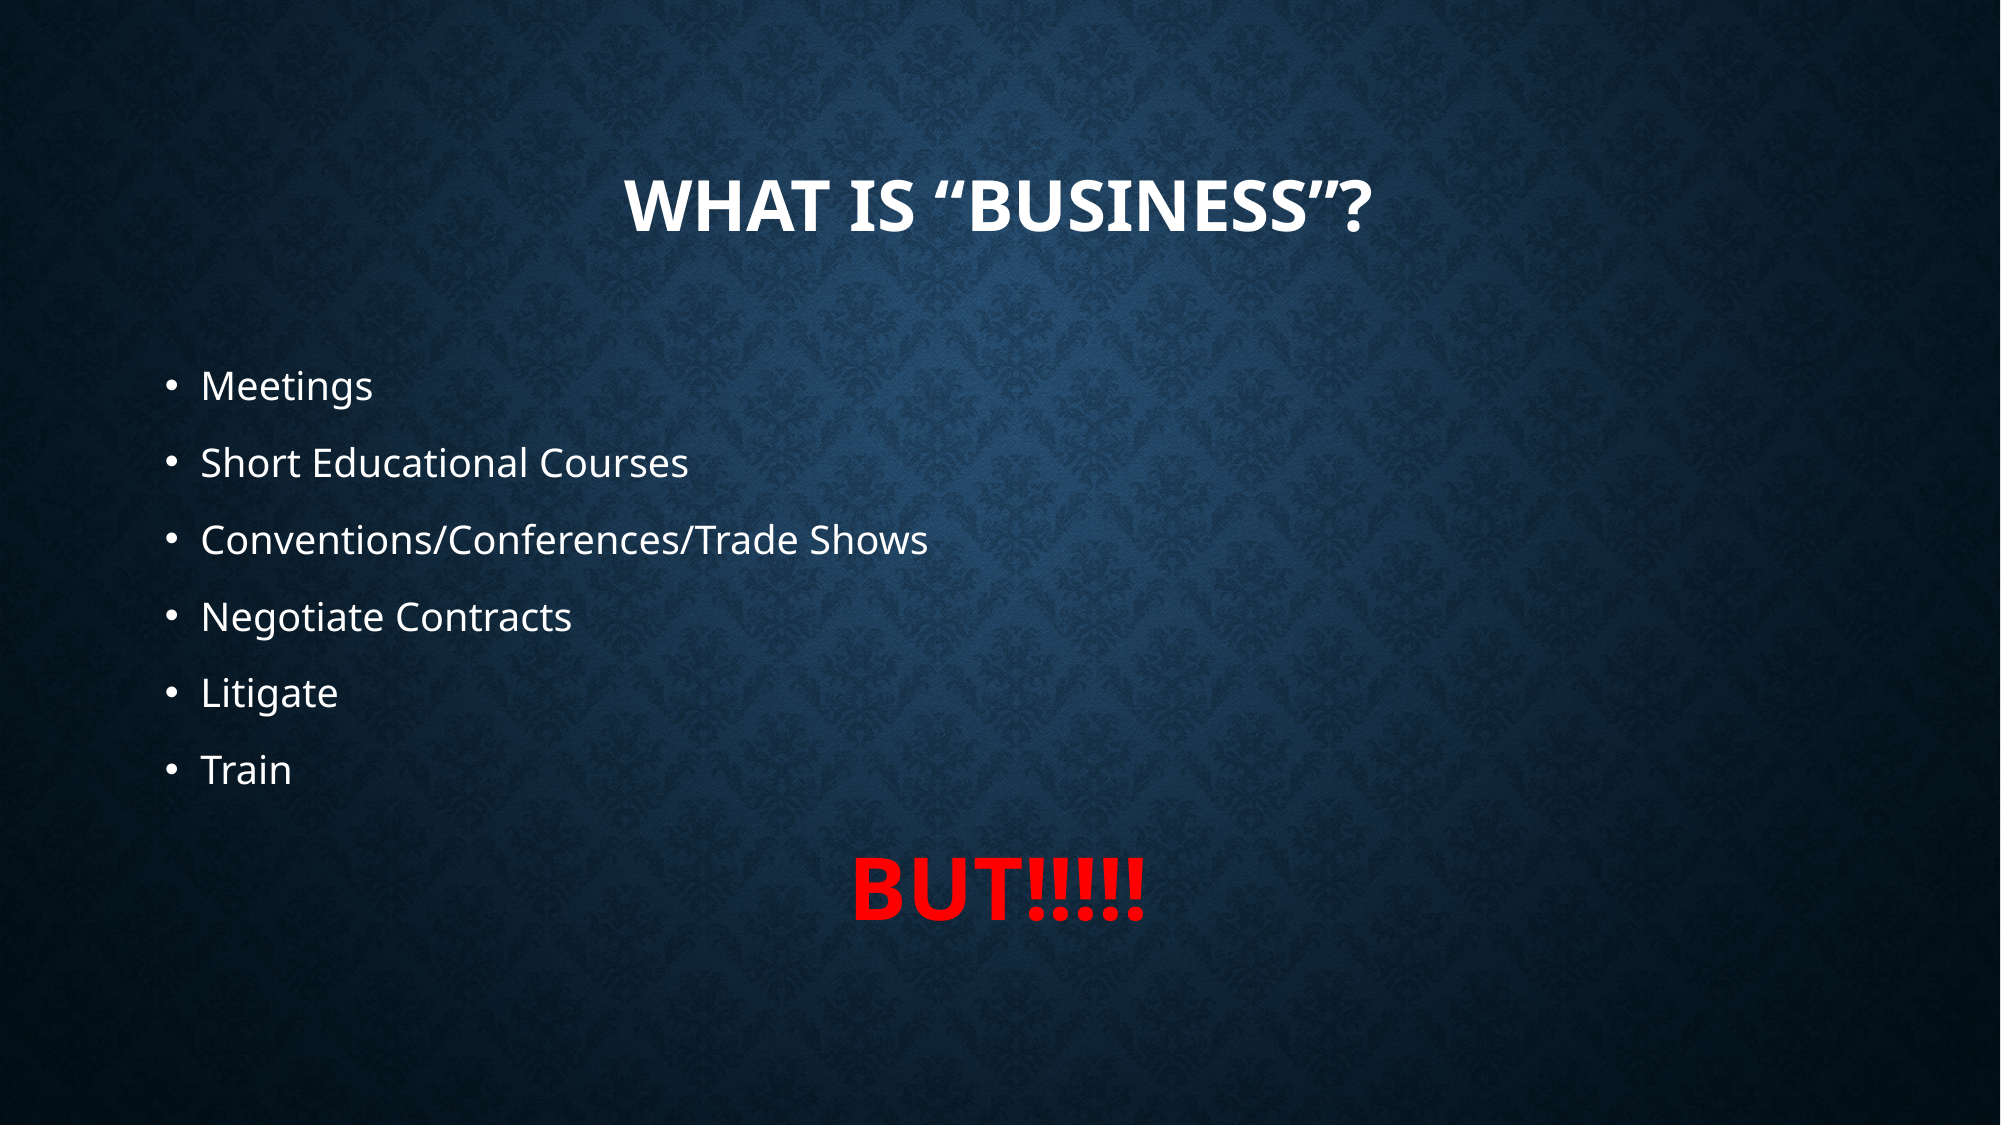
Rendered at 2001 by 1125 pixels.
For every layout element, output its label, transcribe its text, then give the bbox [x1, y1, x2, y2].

title What is “business”? [149, 99, 1849, 318]
list Meetings Short Educational Courses Conventions/Conferences/Trade Shows Negotiate Contracts Litigate Train BUT!!!!! [149, 343, 1849, 950]
